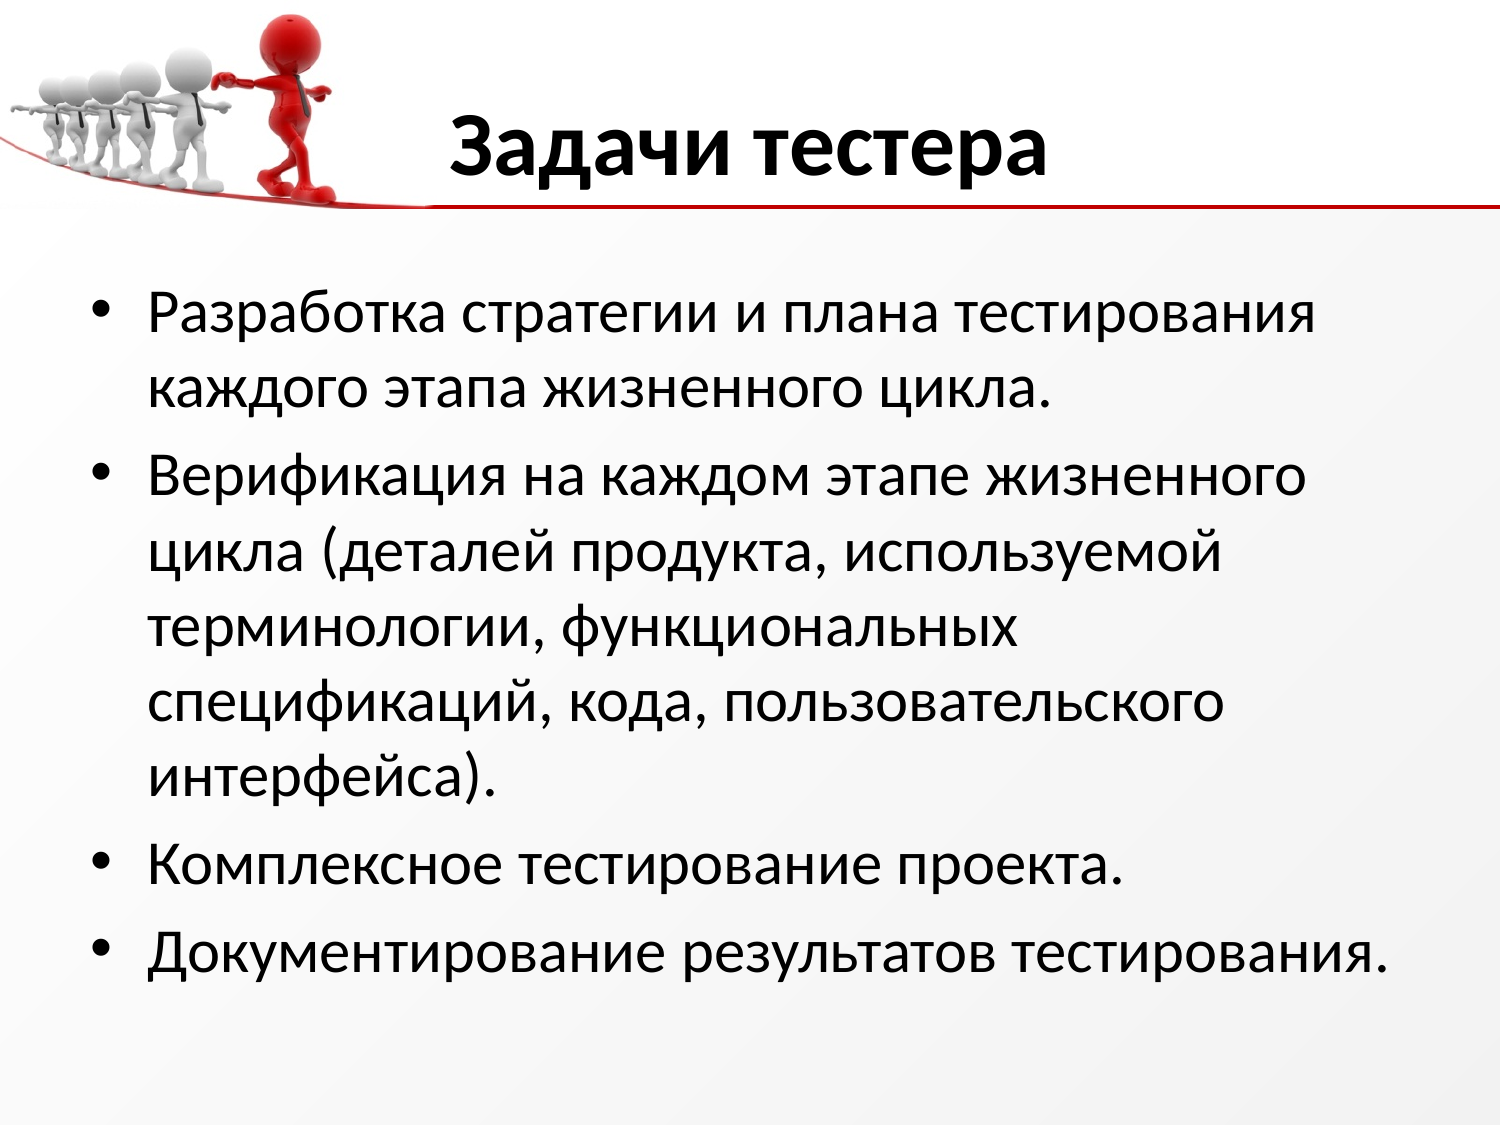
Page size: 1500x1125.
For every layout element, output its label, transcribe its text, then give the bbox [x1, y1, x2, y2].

picture [0, 0, 437, 209]
title Задачи тестера [75, 45, 1425, 233]
list Разработка стратегии и плана тестирования каждого этапа жизненного цикла. Верификация на каждом этапе жизненного цикла (деталей продукта, используемой терминологии, функциональных спецификаций, кода, пользовательского интерфейса). Комплексное тестирование проекта. Документирование результатов тестирования. [75, 262, 1425, 1005]
